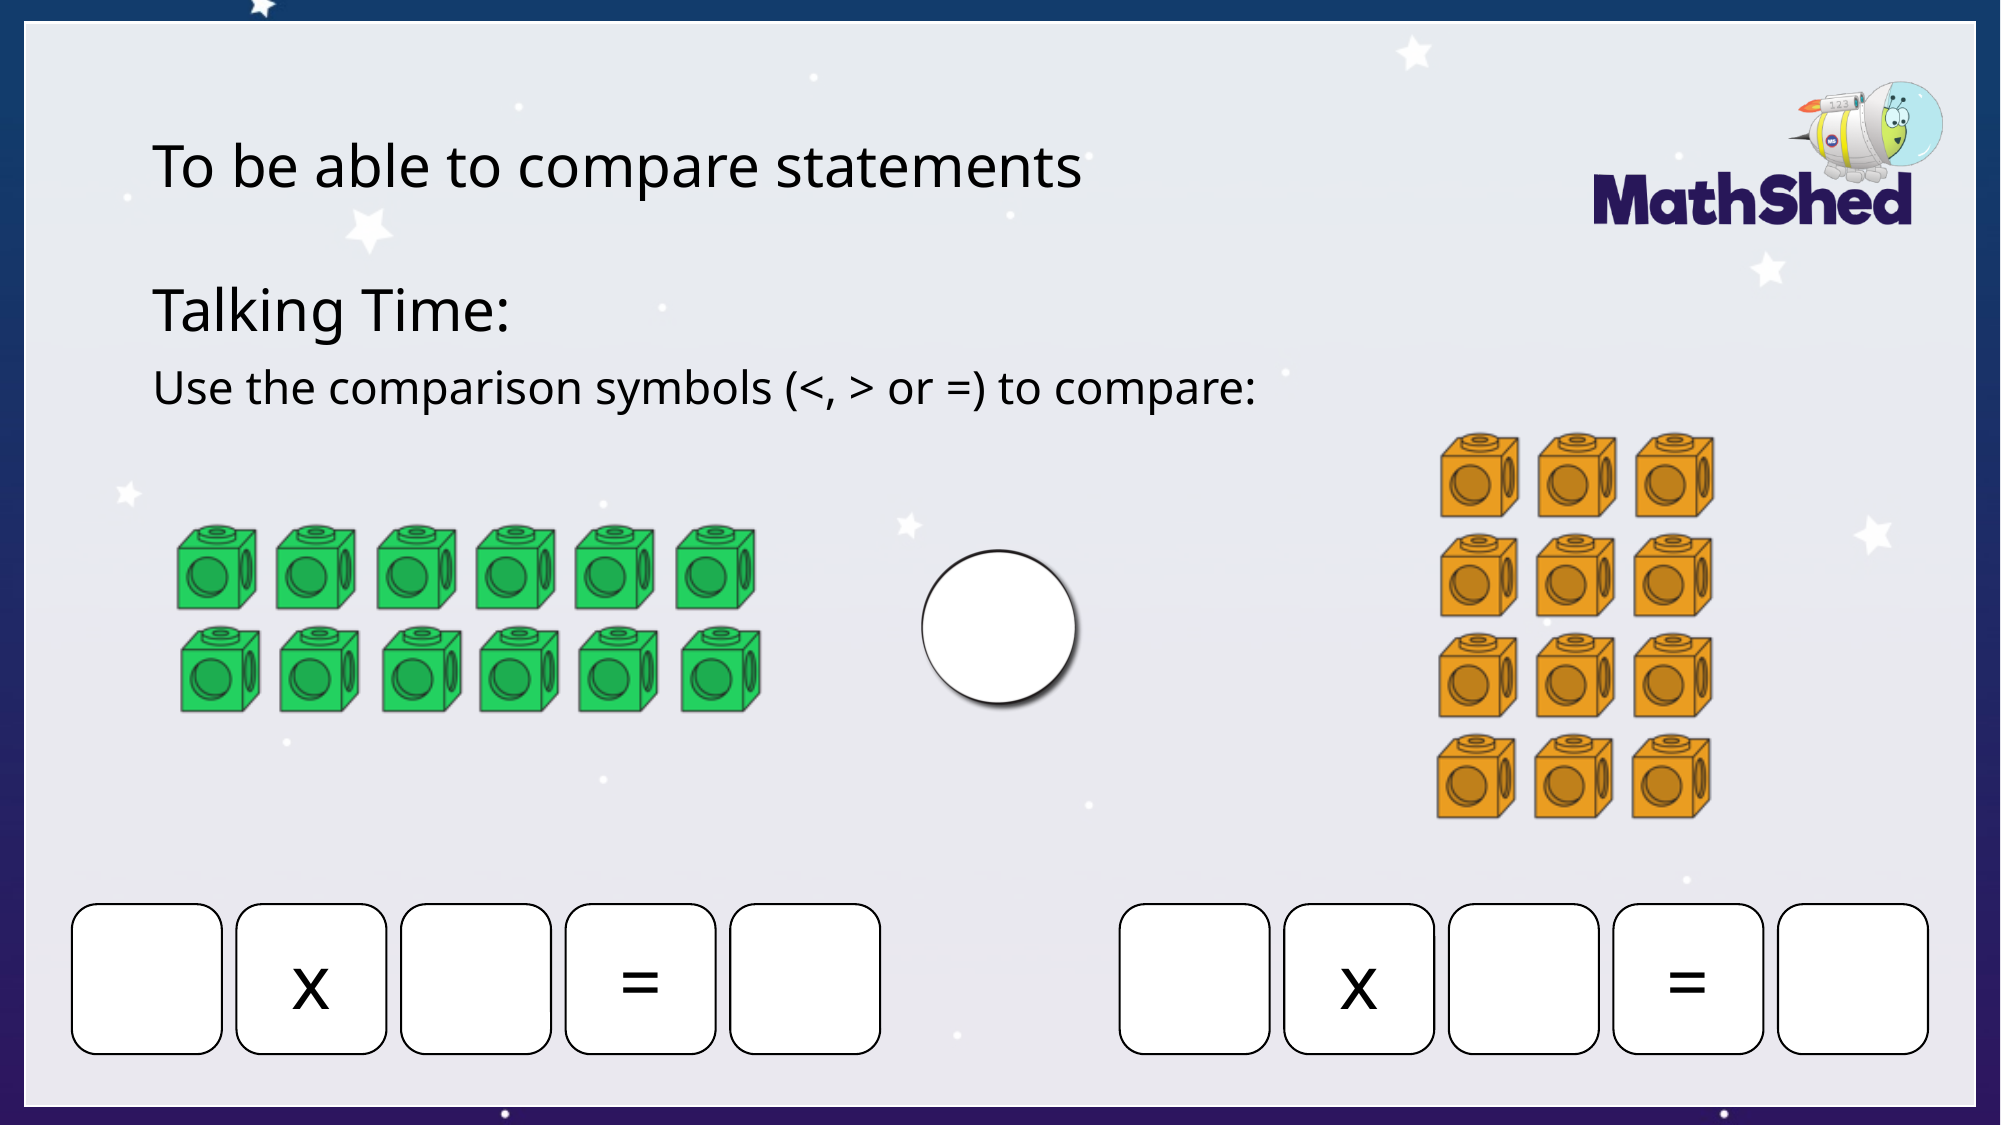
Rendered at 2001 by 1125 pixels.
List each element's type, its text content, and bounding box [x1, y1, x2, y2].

text_box = [564, 903, 717, 1056]
text_box = [1612, 903, 1765, 1056]
text_box x [1283, 903, 1436, 1056]
list Talking Time: Use the comparison symbols (<, > or =) to compare: [137, 273, 1863, 988]
text_box 12 [1776, 903, 1930, 1056]
text_box 3 [1118, 903, 1271, 1056]
text_box x [235, 903, 388, 1056]
text_box 12 [729, 903, 882, 1056]
picture [0, 0, 2001, 1125]
text_box 4 [1447, 903, 1600, 1056]
text_box 2 [70, 903, 223, 1056]
text_box 6 [400, 903, 553, 1056]
title To be able to compare statements [137, 59, 1578, 273]
